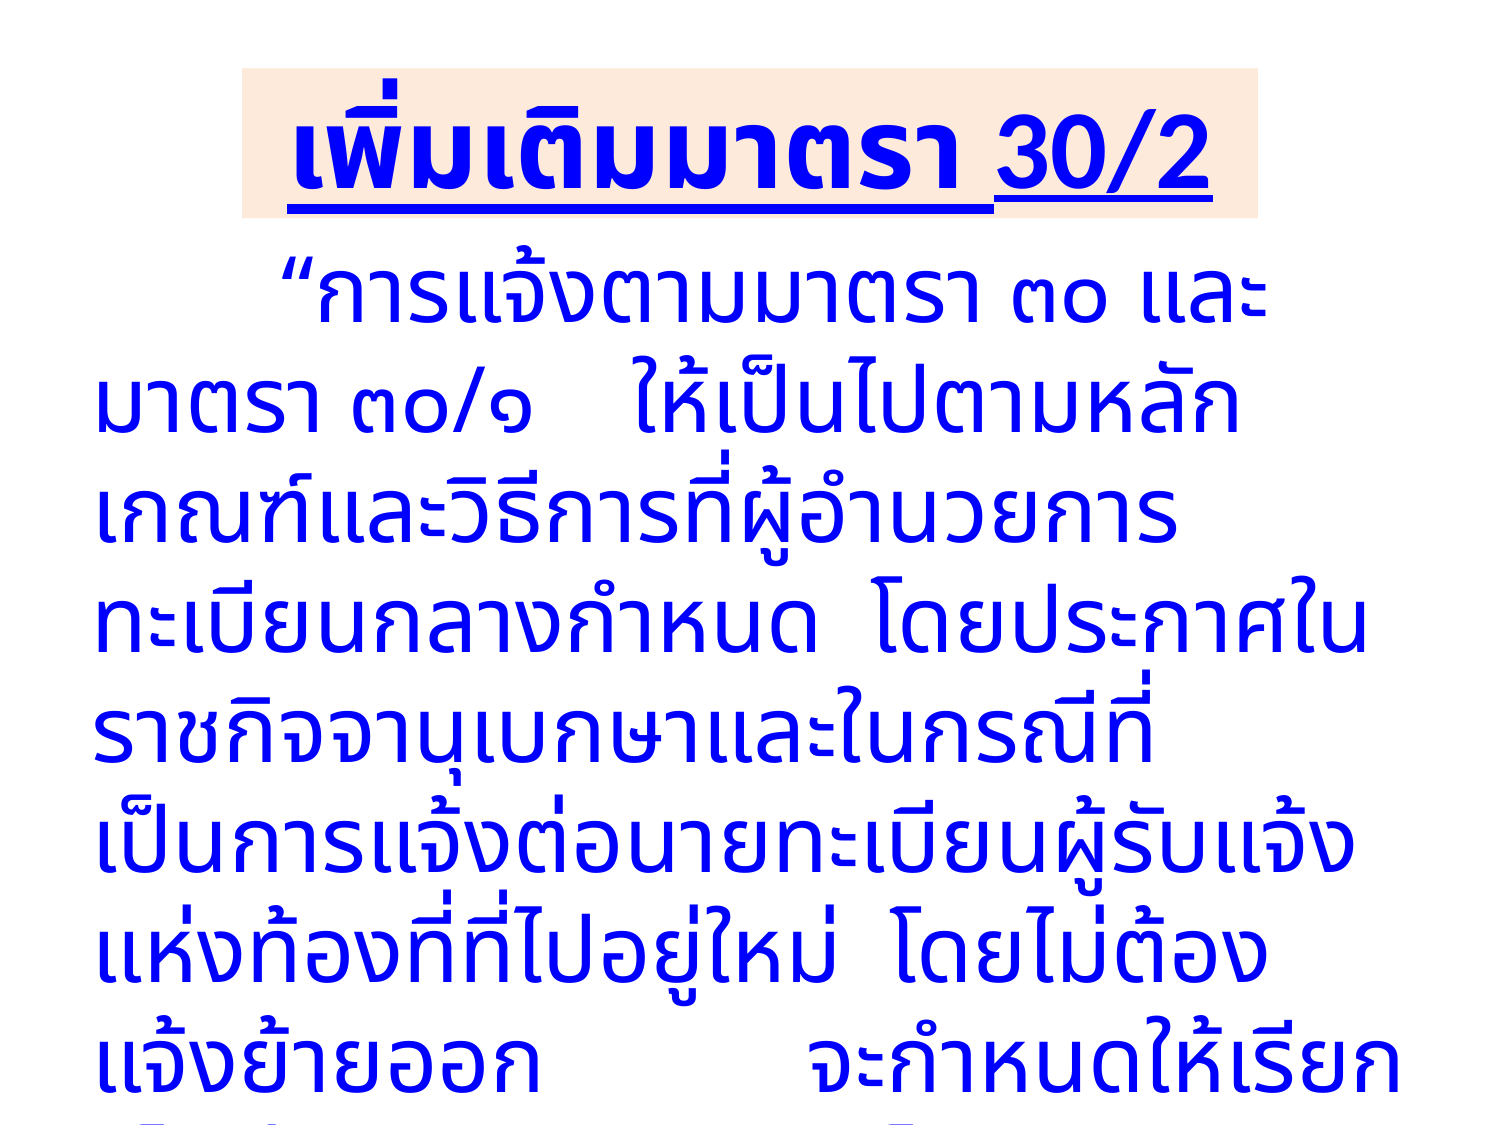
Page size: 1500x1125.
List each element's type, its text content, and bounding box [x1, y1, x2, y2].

text_box “การแจ้งตามมาตรา ๓๐ และมาตรา ๓๐/๑ ให้เป็นไปตามหลักเกณฑ์และวิธีการที่ผู้อำนวยการทะเบียนกลางกำหนด โดยประกาศในราชกิจจานุเบกษาและในกรณีที่เป็นการแจ้งต่อนายทะเบียนผู้รับแจ้ง แห่งท้องที่ที่ไปอยู่ใหม่ โดยไม่ต้องแจ้งย้ายออก จะกำหนดให้เรียกเก็บค่าธรรมเนียมด้วยก็ได้” [76, 223, 1436, 1125]
text_box เพิ่มเติมมาตรา 30/2 [242, 68, 1258, 219]
